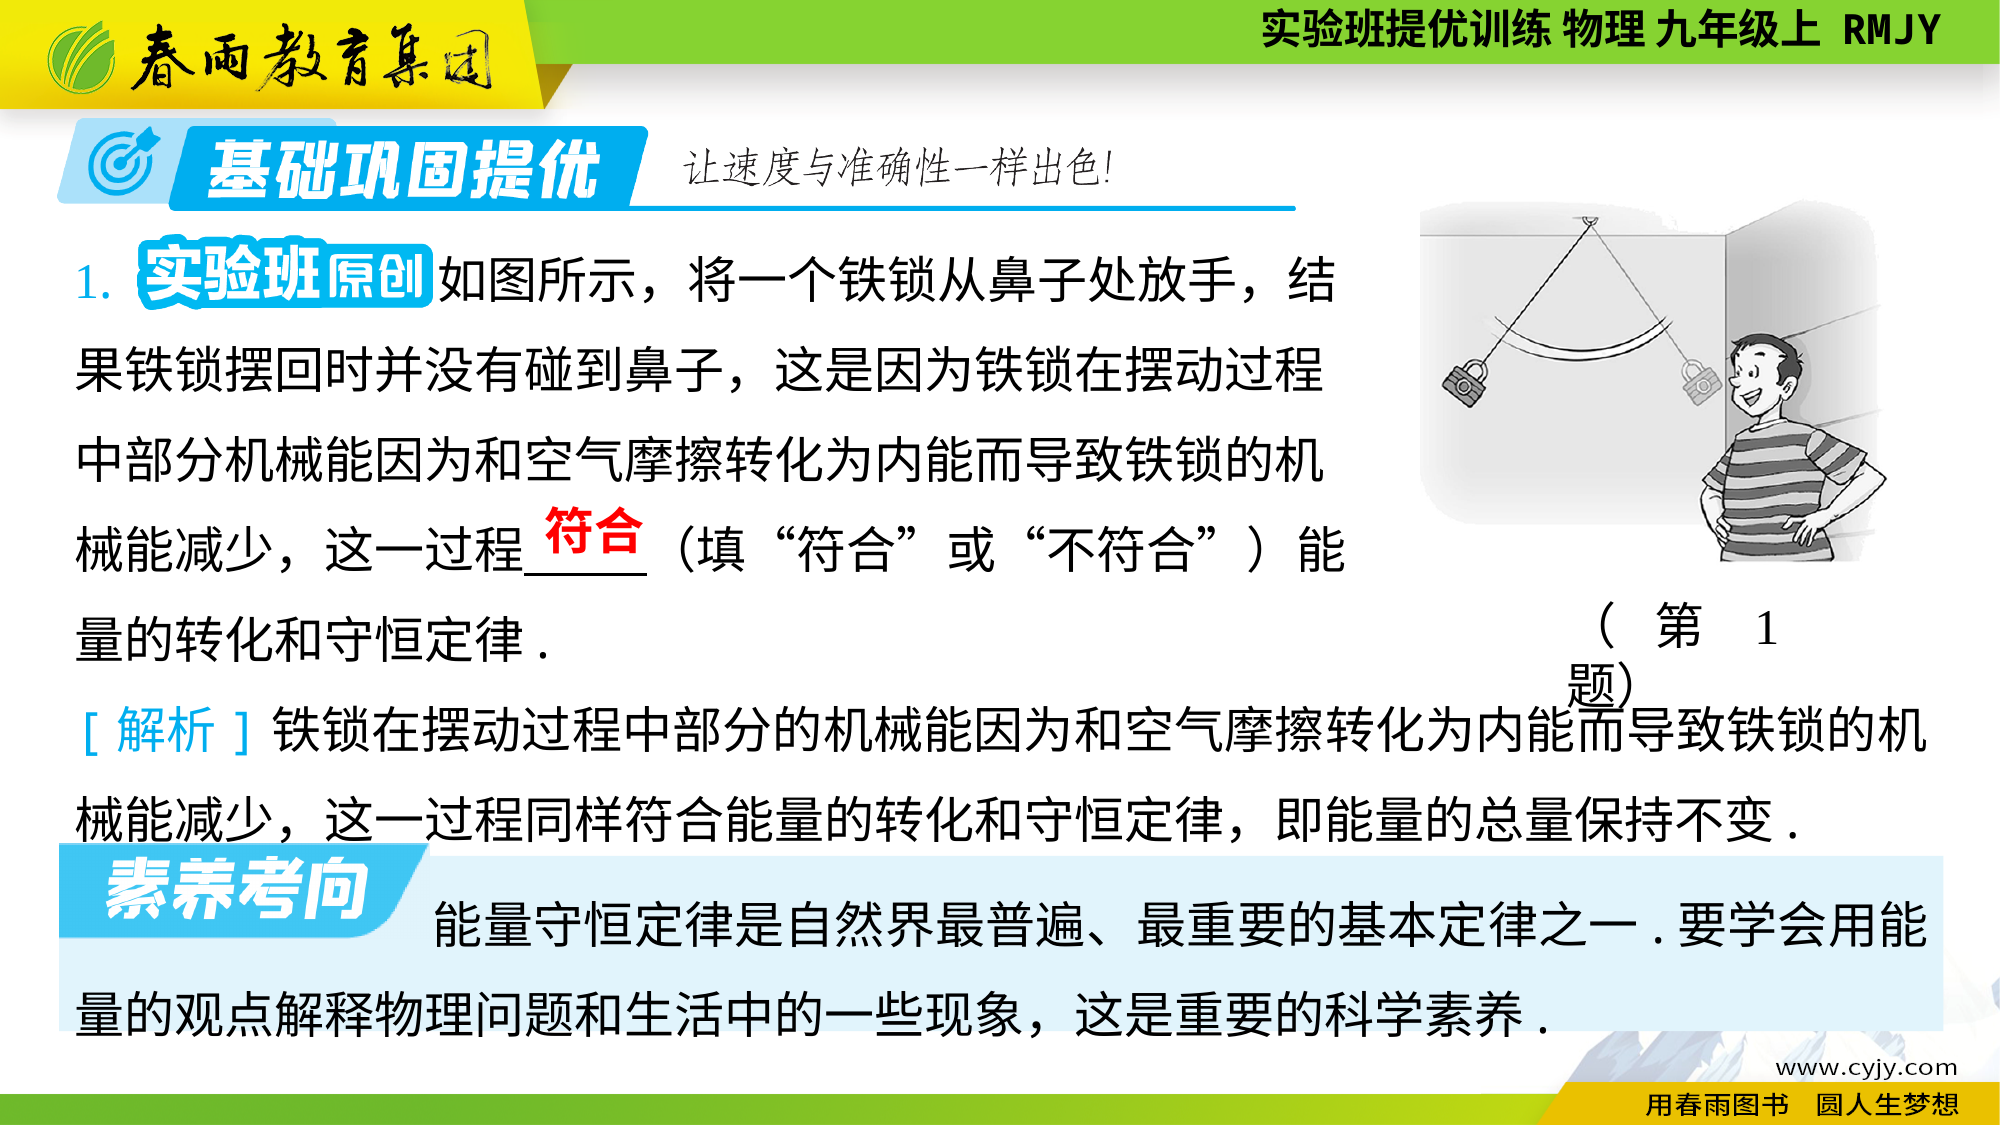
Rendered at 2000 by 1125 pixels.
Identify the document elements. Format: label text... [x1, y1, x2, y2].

list 1. 如图所示，将一个铁锁从鼻子处放手，结果铁锁摆回时并没有碰到鼻子，这是因为铁锁在摆动过程中部分机械能因为和空气摩擦转化为内能而导致铁锁的机械能减少，这一过程 （填“符合”或“不符合”）能 量的转化和守恒定律. [59, 211, 1378, 660]
picture [0, 0, 2000, 1125]
text_box （第1题） [1551, 587, 1807, 660]
text_box 能量守恒定律是自然界最普遍、最重要的基本定律之一.要学会用能量的观点解释物理问题和生活中的一些现象，这是重要的科学素养. [59, 855, 1944, 1032]
text_box 符合 [529, 492, 660, 568]
text_box [解析]铁锁在摆动过程中部分的机械能因为和空气摩擦转化为内能而导致铁锁的机械能减少，这一过程同样符合能量的转化和守恒定律，即能量的总量保持不变. [59, 660, 1944, 855]
